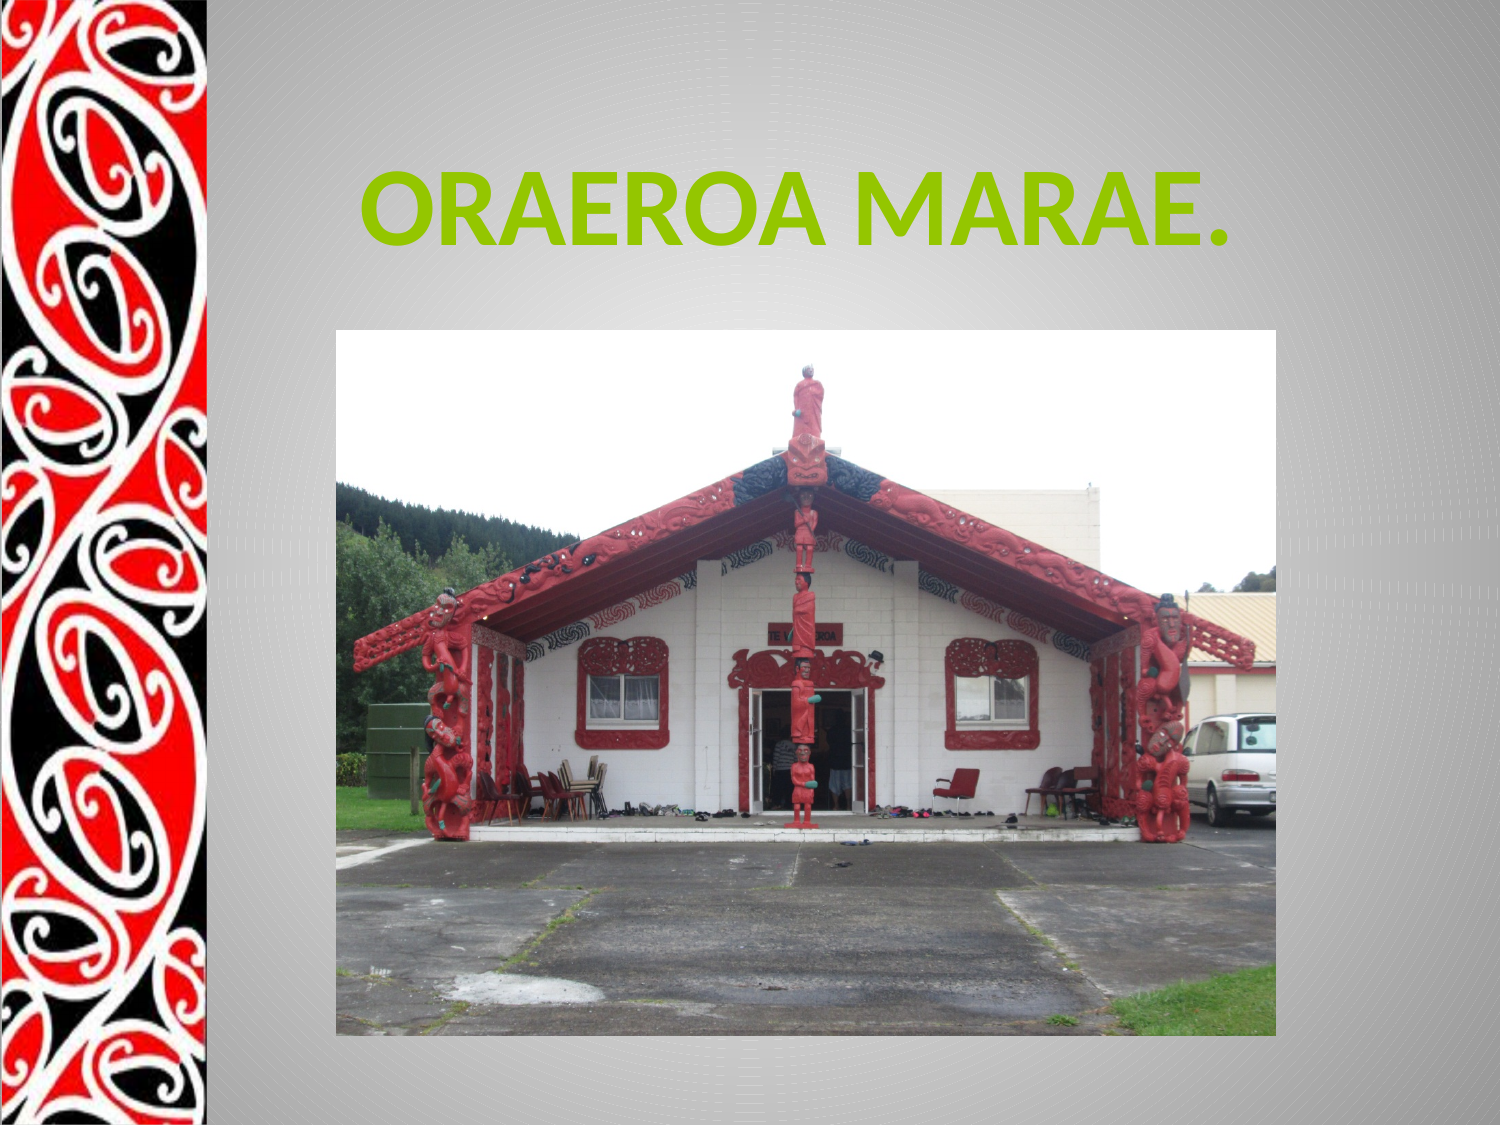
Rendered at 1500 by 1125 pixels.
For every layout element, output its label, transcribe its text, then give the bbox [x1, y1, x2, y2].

text_box Oraeroa marae. [318, 125, 1276, 276]
picture [0, 1, 1276, 1124]
